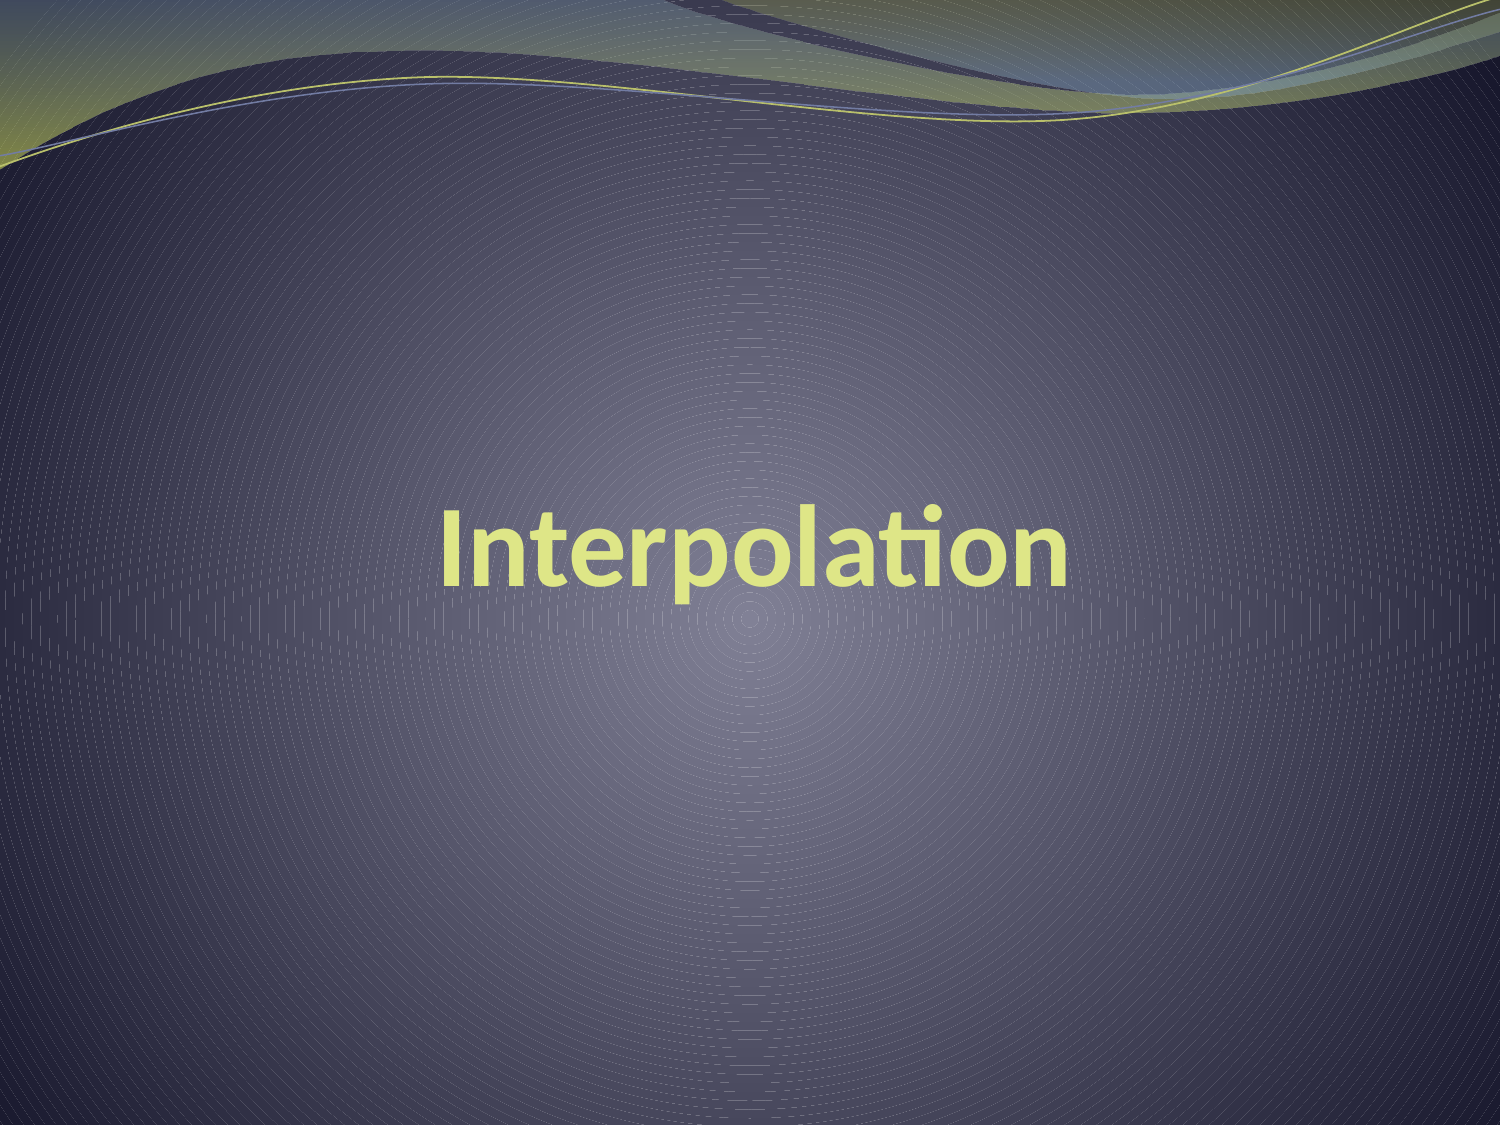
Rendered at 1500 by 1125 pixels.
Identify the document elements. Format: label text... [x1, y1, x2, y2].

title Interpolation [112, 187, 1401, 750]
